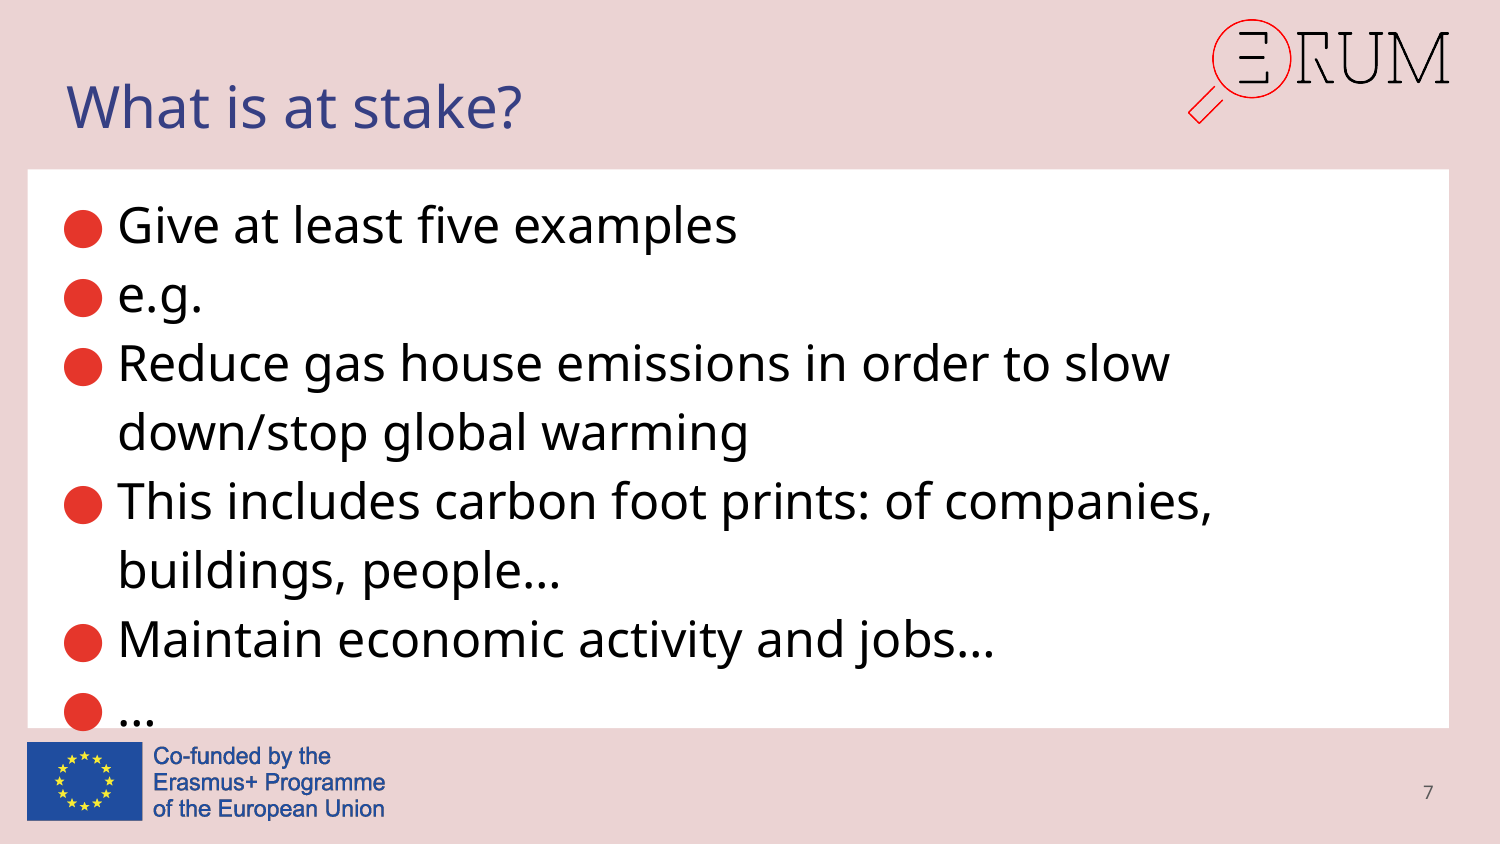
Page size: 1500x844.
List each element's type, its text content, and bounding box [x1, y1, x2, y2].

list Give at least five examples e.g. Reduce gas house emissions in order to slow down/stop global warming This includes carbon foot prints: of companies, buildings, people… Maintain economic activity and jobs… … [27, 169, 1449, 729]
picture [1136, 0, 1500, 137]
title What is at stake? [51, 55, 1168, 150]
slide_number 7 [1358, 761, 1449, 826]
picture [27, 742, 385, 821]
